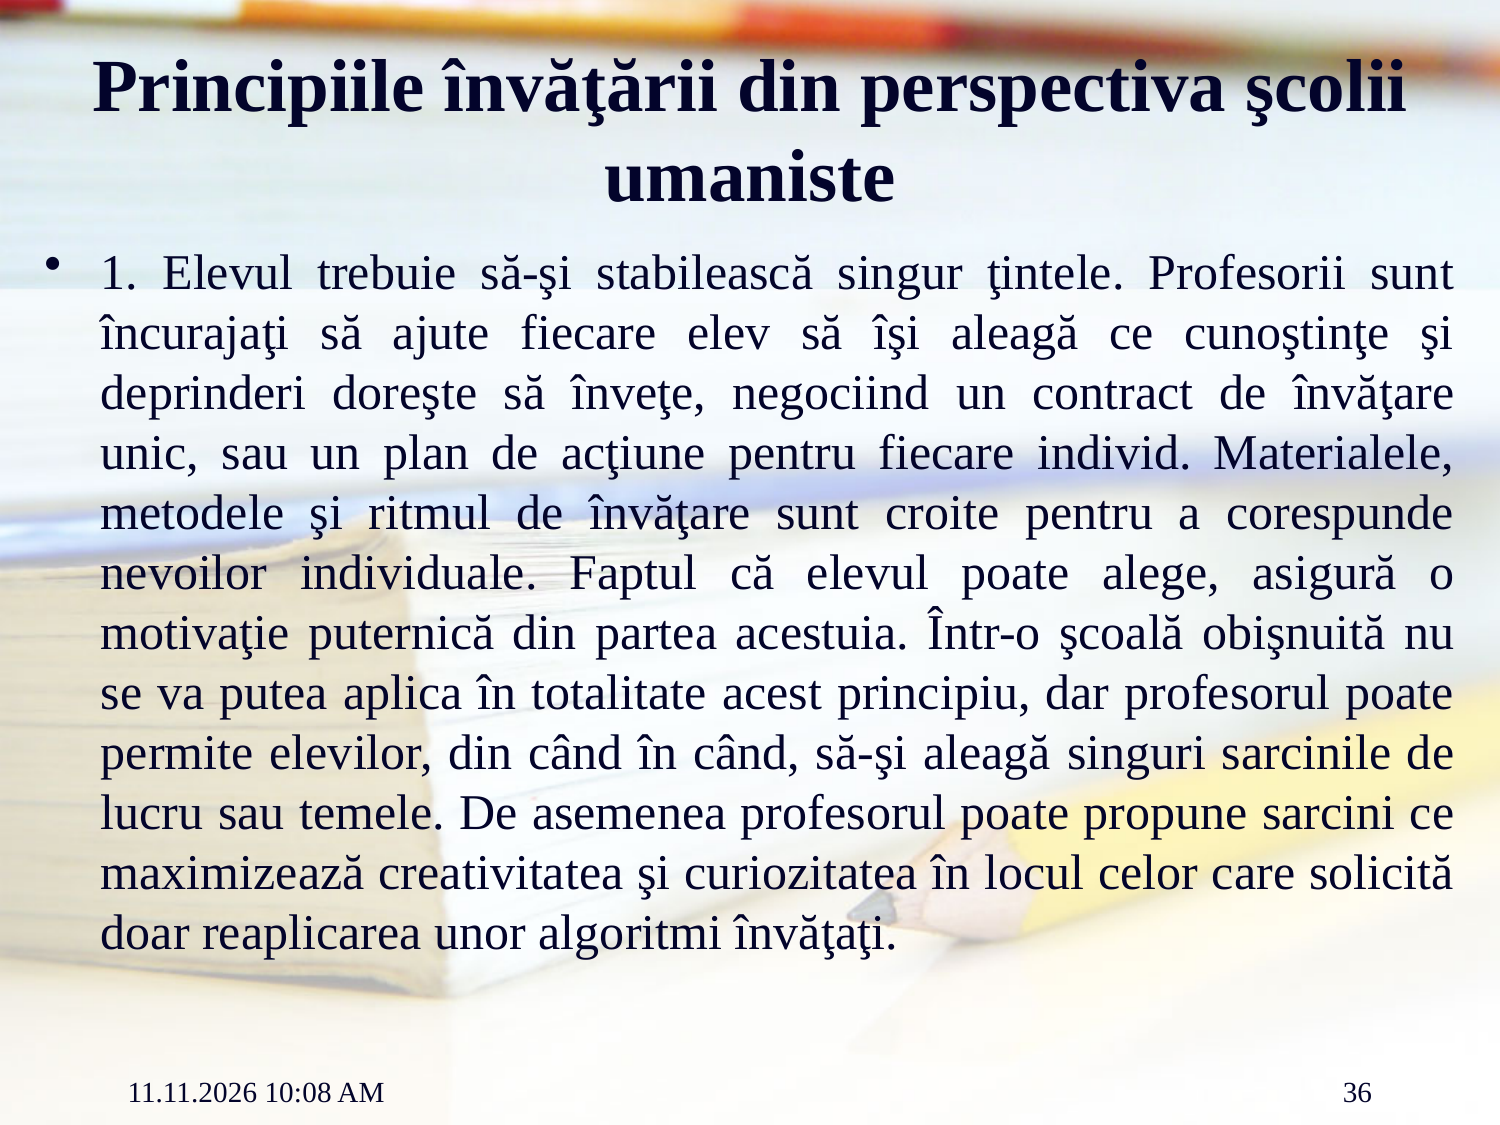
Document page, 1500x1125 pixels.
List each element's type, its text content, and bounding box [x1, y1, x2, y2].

slide_number 36 [1074, 1065, 1388, 1114]
title Principiile învăţării din perspectiva şcolii umaniste [29, 32, 1471, 221]
list 1. Elevul trebuie să-şi stabilească singur ţintele. Profesorii sunt încurajaţi să ajute fiecare elev să îşi aleagă ce cunoştinţe şi deprinderi doreşte să înveţe, negociind un contract de învăţare unic, sau un plan de acţiune pentru fiecare individ. Materialele, metodele şi ritmul de învăţare sunt croite pentru a corespunde nevoilor individuale. Faptul că elevul poate alege, asigură o motivaţie puternică din partea acestuia. Într-o şcoală obişnuită nu se va putea aplica în totalitate acest principiu, dar profesorul poate permite elevilor, din când în când, să-şi aleagă singuri sarcinile de lucru sau temele. De asemenea profesorul poate propune sarcini ce maximizează creativitatea şi curiozitatea în locul celor care solicită doar reaplicarea unor algoritmi învăţaţi. [29, 231, 1471, 1044]
picture [0, 0, 1500, 1125]
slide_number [112, 1065, 426, 1114]
